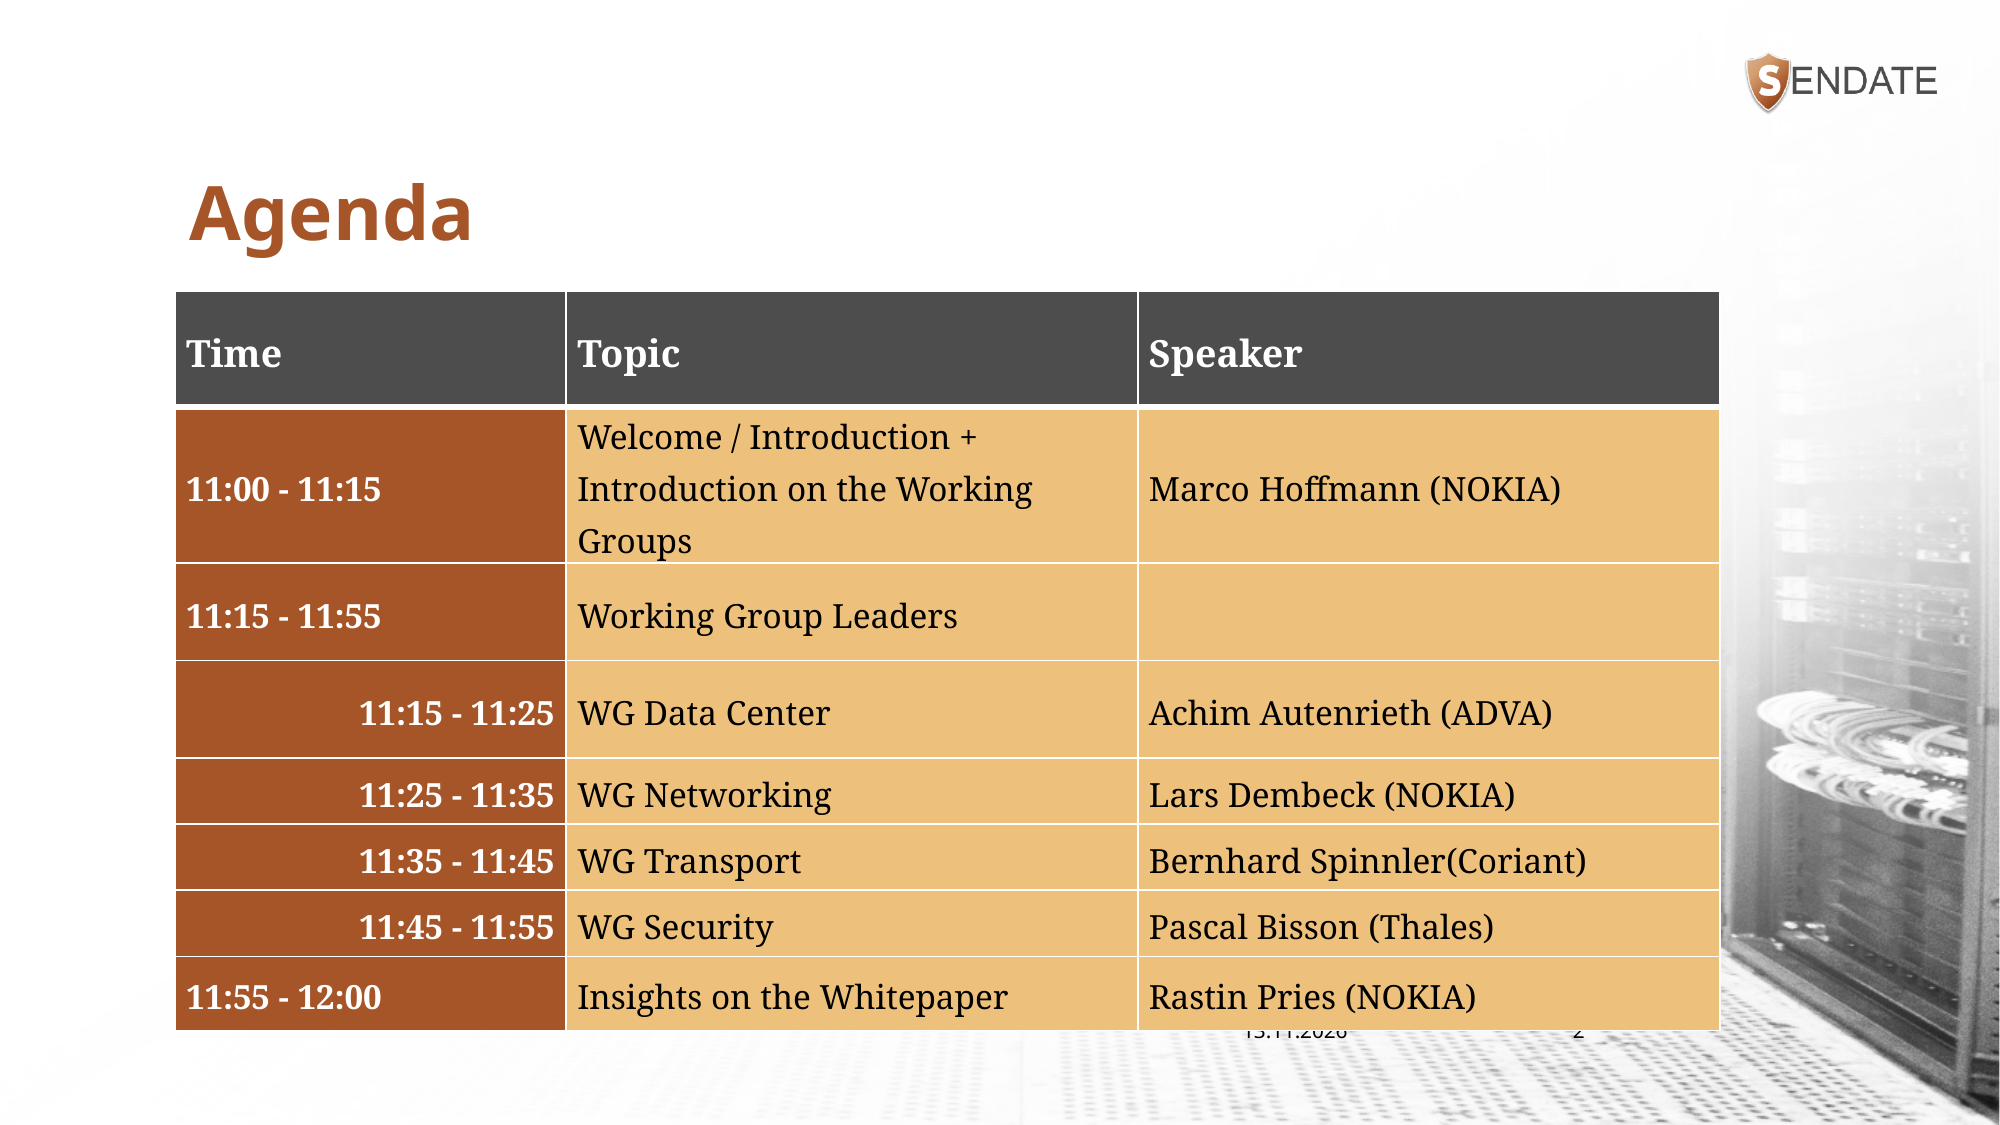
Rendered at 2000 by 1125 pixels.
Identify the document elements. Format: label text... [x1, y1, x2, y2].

table_cell WG Transport [567, 825, 1137, 889]
table_cell Working Group Leaders [567, 564, 1137, 660]
table_cell 11:15 - 11:25 [176, 661, 565, 757]
table_cell 11:25 - 11:35 [176, 759, 565, 823]
table_cell Marco Hoffmann (NOKIA) [1139, 410, 1719, 562]
table_header Time [176, 292, 565, 404]
table_cell WG Data Center [567, 661, 1137, 757]
title Agenda [174, 87, 1600, 263]
table_cell 11:45 - 11:55 [176, 891, 565, 956]
table_cell Bernhard Spinnler(Coriant) [1139, 825, 1719, 889]
table_cell Welcome / Introduction + Introduction on the Working Groups [567, 410, 1137, 562]
table_cell WG Security [567, 891, 1137, 956]
table_header Topic [567, 292, 1137, 404]
table_cell Rastin Pries (NOKIA) [1139, 957, 1719, 1030]
table_cell Pascal Bisson (Thales) [1139, 891, 1719, 956]
slide_number 2 [1399, 1031, 1600, 1055]
table_cell WG Networking [567, 759, 1137, 823]
table_header Speaker [1139, 292, 1719, 404]
table_cell Achim Autenrieth (ADVA) [1139, 661, 1719, 757]
table_cell 11:00 - 11:15 [176, 410, 565, 562]
picture [0, 0, 2000, 1125]
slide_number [1137, 1031, 1363, 1055]
table_cell 11:35 - 11:45 [176, 825, 565, 889]
table_cell Lars Dembeck (NOKIA) [1139, 759, 1719, 823]
table_cell 11:55 - 12:00 [176, 957, 565, 1030]
table_cell [1139, 564, 1719, 660]
table_cell Insights on the Whitepaper [567, 957, 1137, 1030]
table_cell 11:15 - 11:55 [176, 564, 565, 660]
